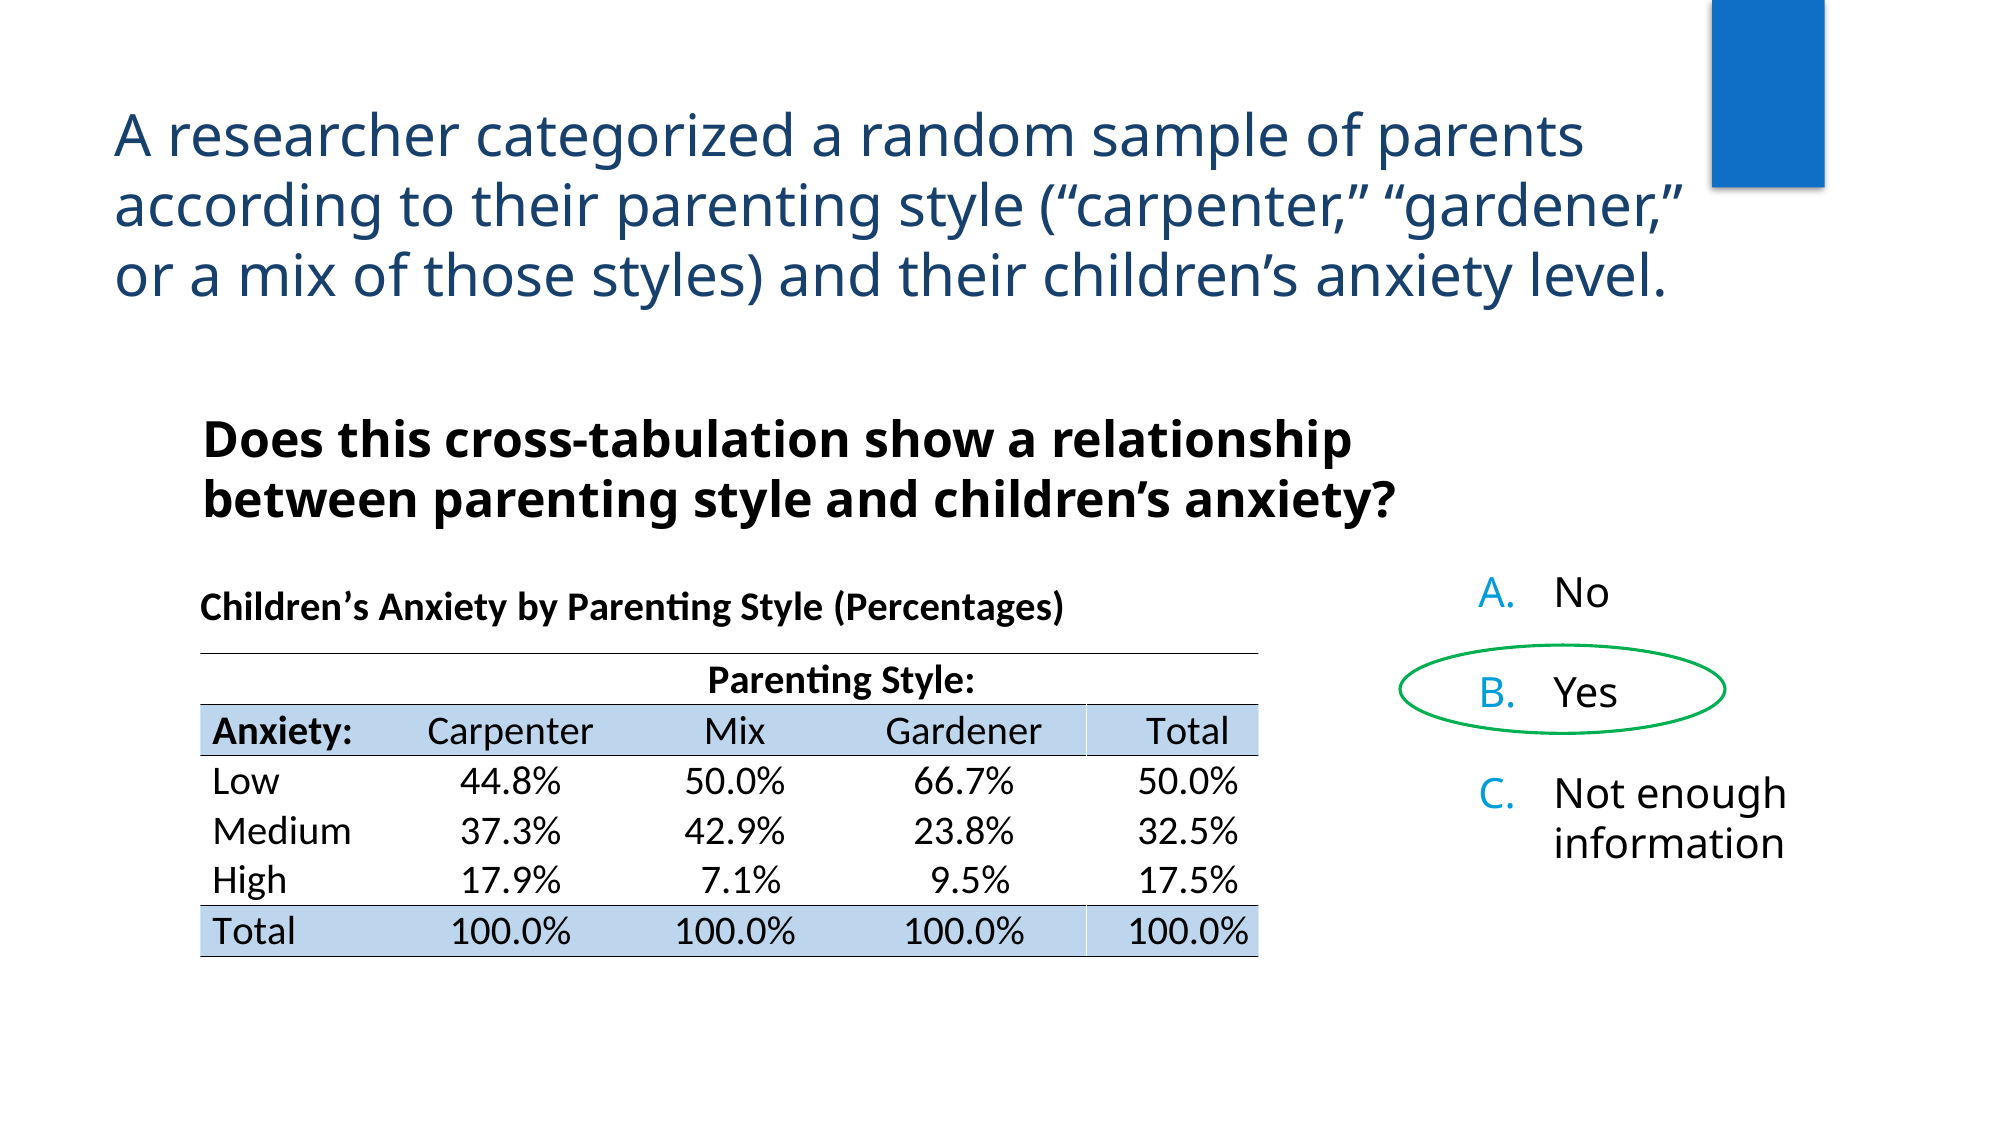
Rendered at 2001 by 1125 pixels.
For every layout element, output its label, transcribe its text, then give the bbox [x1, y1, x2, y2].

picture [200, 581, 1259, 979]
text_box No Yes Not enough information [1463, 558, 1862, 919]
text_box [1398, 652, 1463, 726]
text_box Does this cross-tabulation show a relationship between parenting style and children’s anxiety? [187, 399, 1487, 535]
title A researcher categorized a random sample of parents according to their parenting style (“carpenter,” “gardener,” or a mix of those styles) and their children’s anxiety level. [99, 108, 1763, 297]
